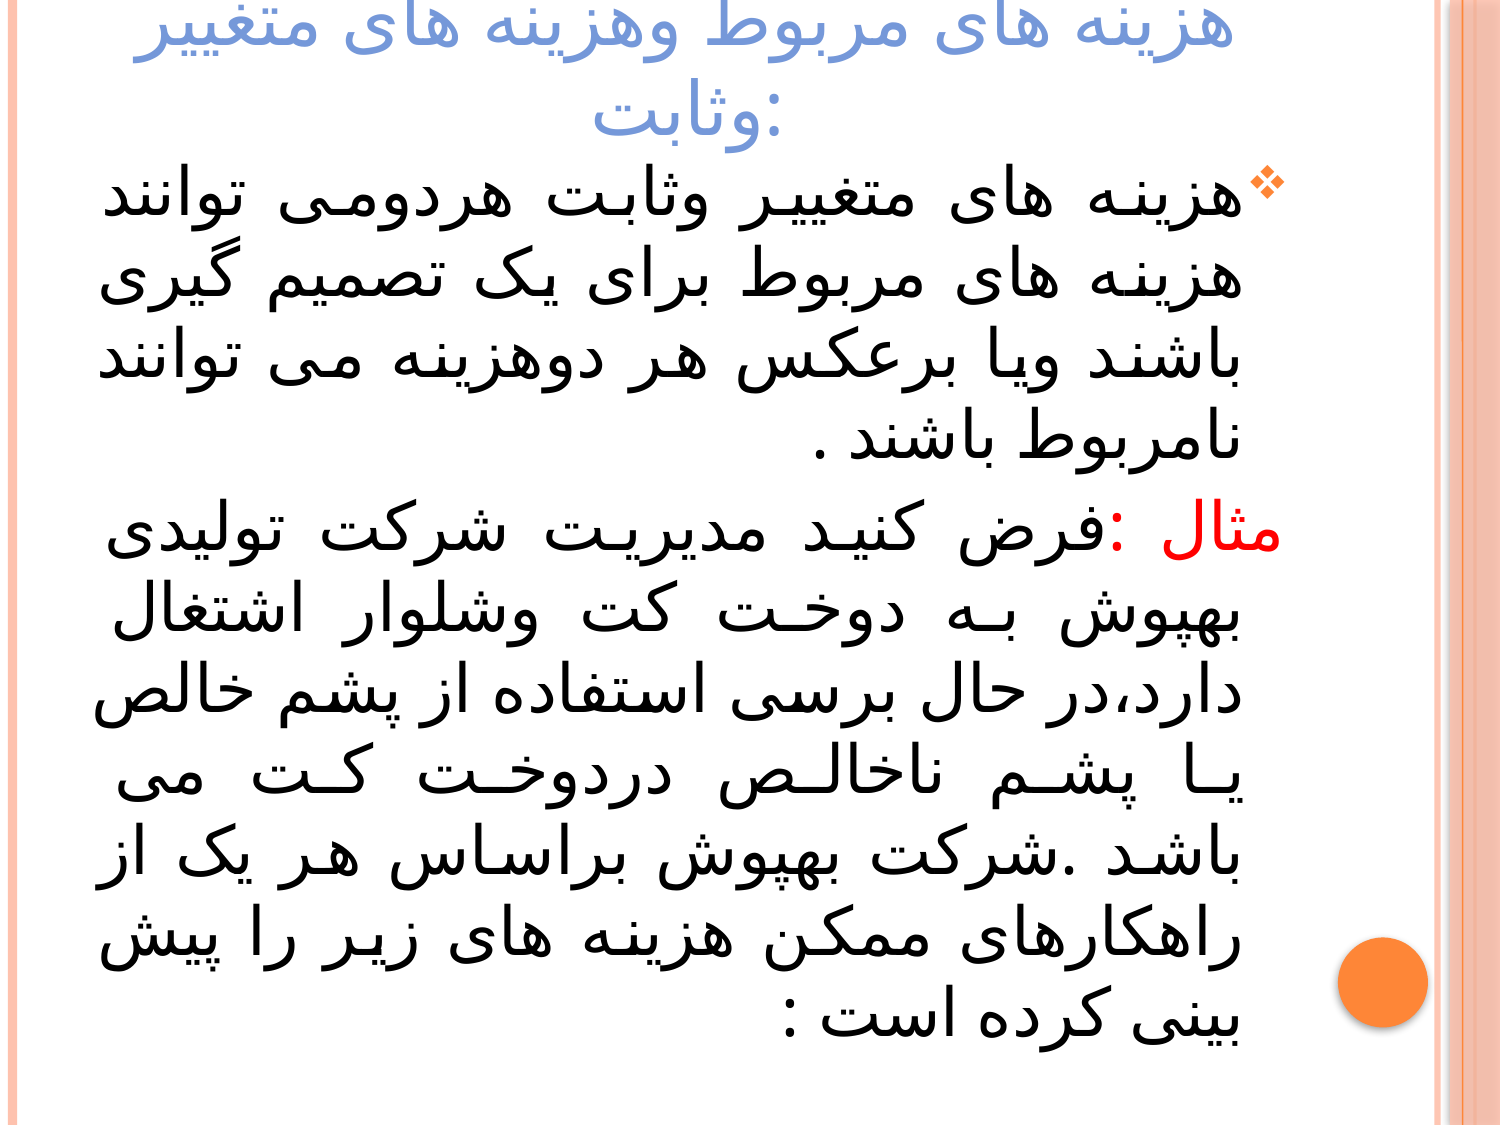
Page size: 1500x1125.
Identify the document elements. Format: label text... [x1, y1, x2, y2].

title هزینه های مربوط وهزینه های متغییر وثابت: [75, 45, 1300, 140]
list هزینه های متغییر وثابت هردومی توانند هزینه های مربوط برای یک تصمیم گیری باشند ویا برعکس هر دوهزینه می توانند نامربوط باشند . مثال :فرض کنید مدیریت شرکت تولیدی بهپوش به دوخت کت وشلوار اشتغال دارد،در حال برسی استفاده از پشم خالص یا پشم ناخالص دردوخت کت می باشد .شرکت بهپوش براساس هر یک از راهکارهای ممکن هزینه های زیر را پیش بینی کرده است : [75, 140, 1300, 1062]
